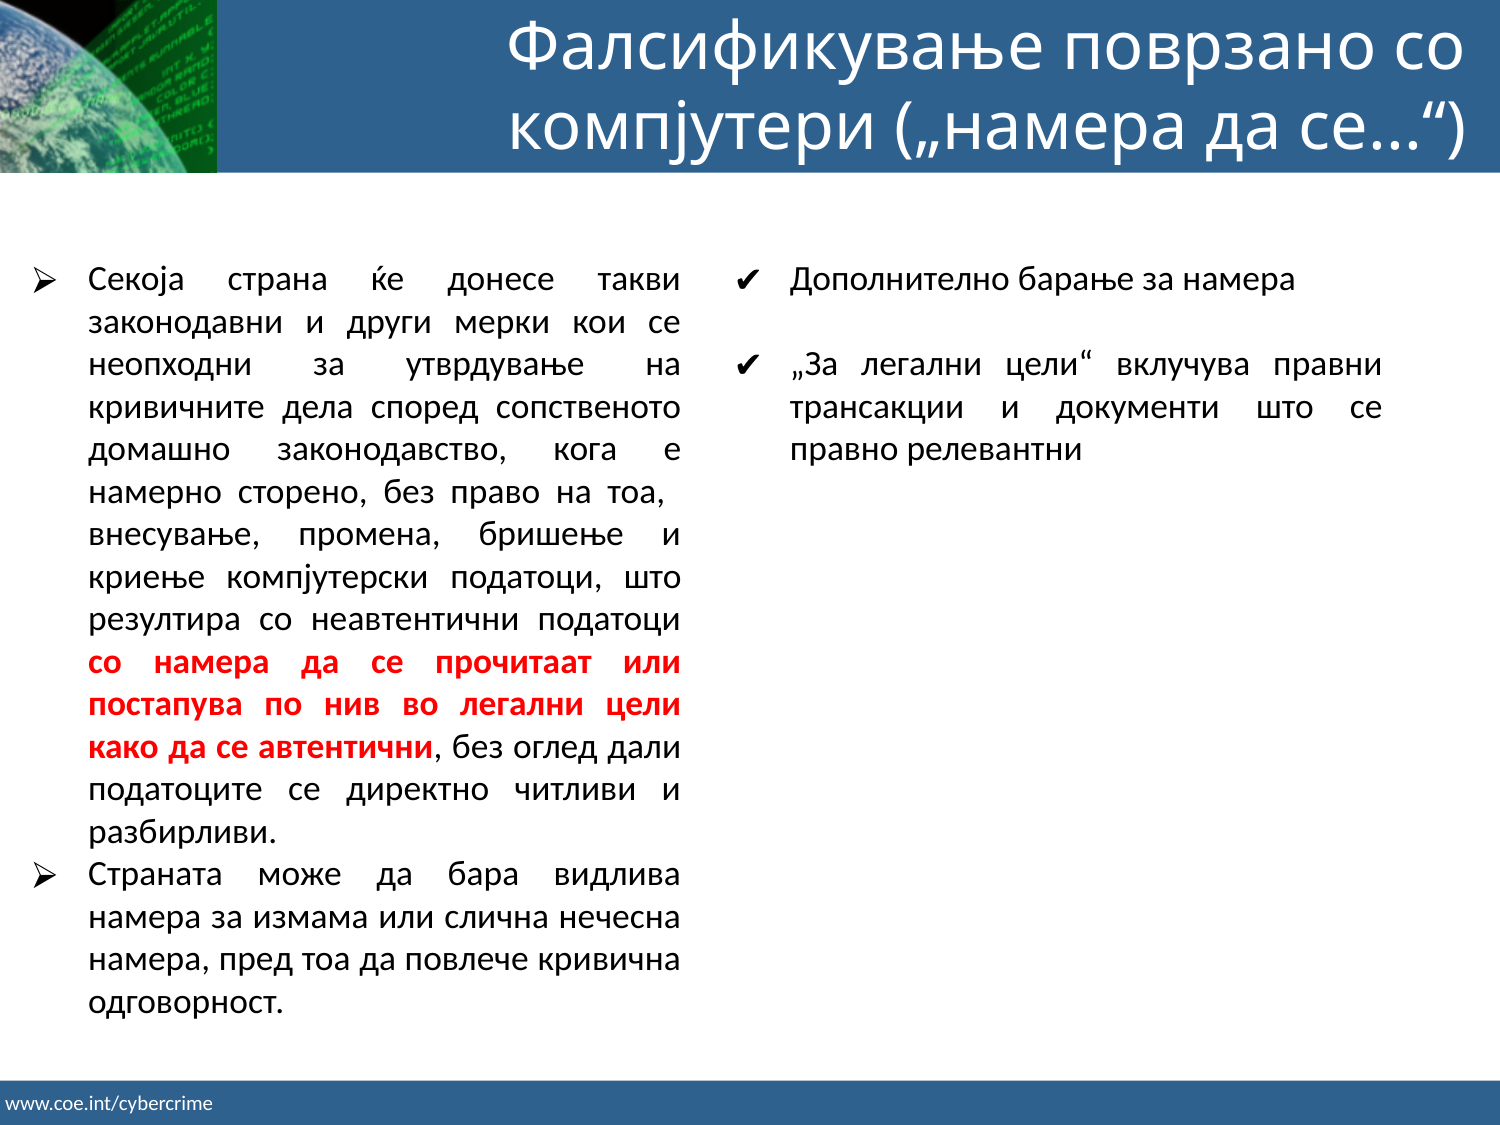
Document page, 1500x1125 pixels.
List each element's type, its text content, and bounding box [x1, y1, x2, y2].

text_box Дополнително барање за намера „За легални цели“ вклучува правни трансакции и документи што се правно релевантни [718, 247, 1399, 476]
picture [0, 0, 217, 173]
text_box Фалсификување поврзано со компјутери („намера да се...“) [230, 0, 1483, 171]
text_box Секоја страна ќе донесе такви законодавни и други мерки кои се неопходни за утврдување на кривичните дела според сопственото домашно законодавство, кога е намерно сторено, без право на тоа, внесување, промена, бришење и криење компјутерски податоци, што резултира со неавтентични податоци со намера да се прочитаат или постапува по нив во легални цели како да се автентични, без оглед дали податоците се директно читливи и разбирливи. Страната може да бара видлива намера за измама или слична нечесна намера, пред тоа да повлече кривична одговорност. [16, 247, 697, 1028]
